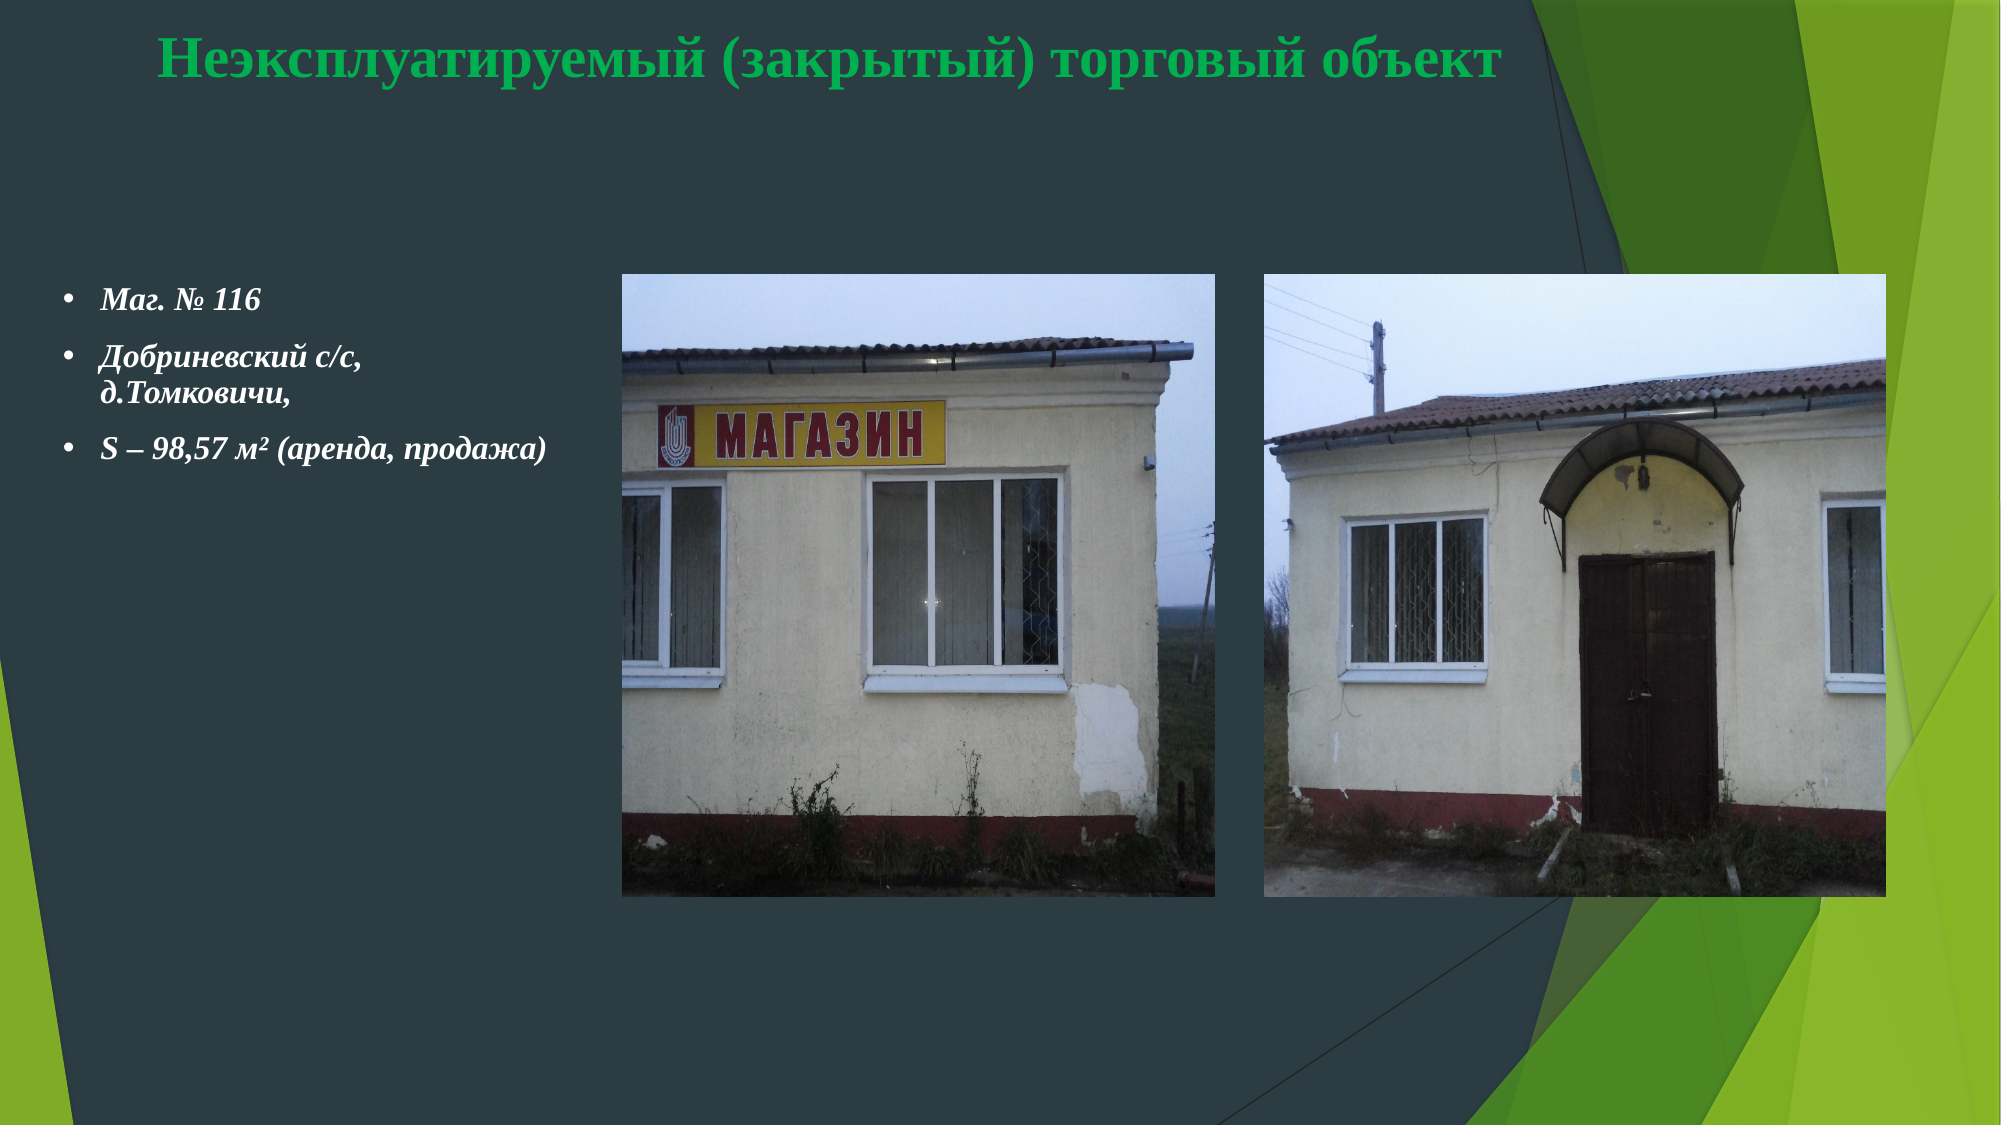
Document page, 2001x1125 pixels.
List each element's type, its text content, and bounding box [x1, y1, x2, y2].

text_box Маг. № 116 Добриневский с/с, д.Томковичи, S – 98,57 м² (аренда, продажа) [47, 274, 578, 861]
picture [1263, 273, 1886, 898]
title Неэксплуатируемый (закрытый) торговый объект [137, 10, 1536, 201]
picture [621, 273, 1216, 898]
